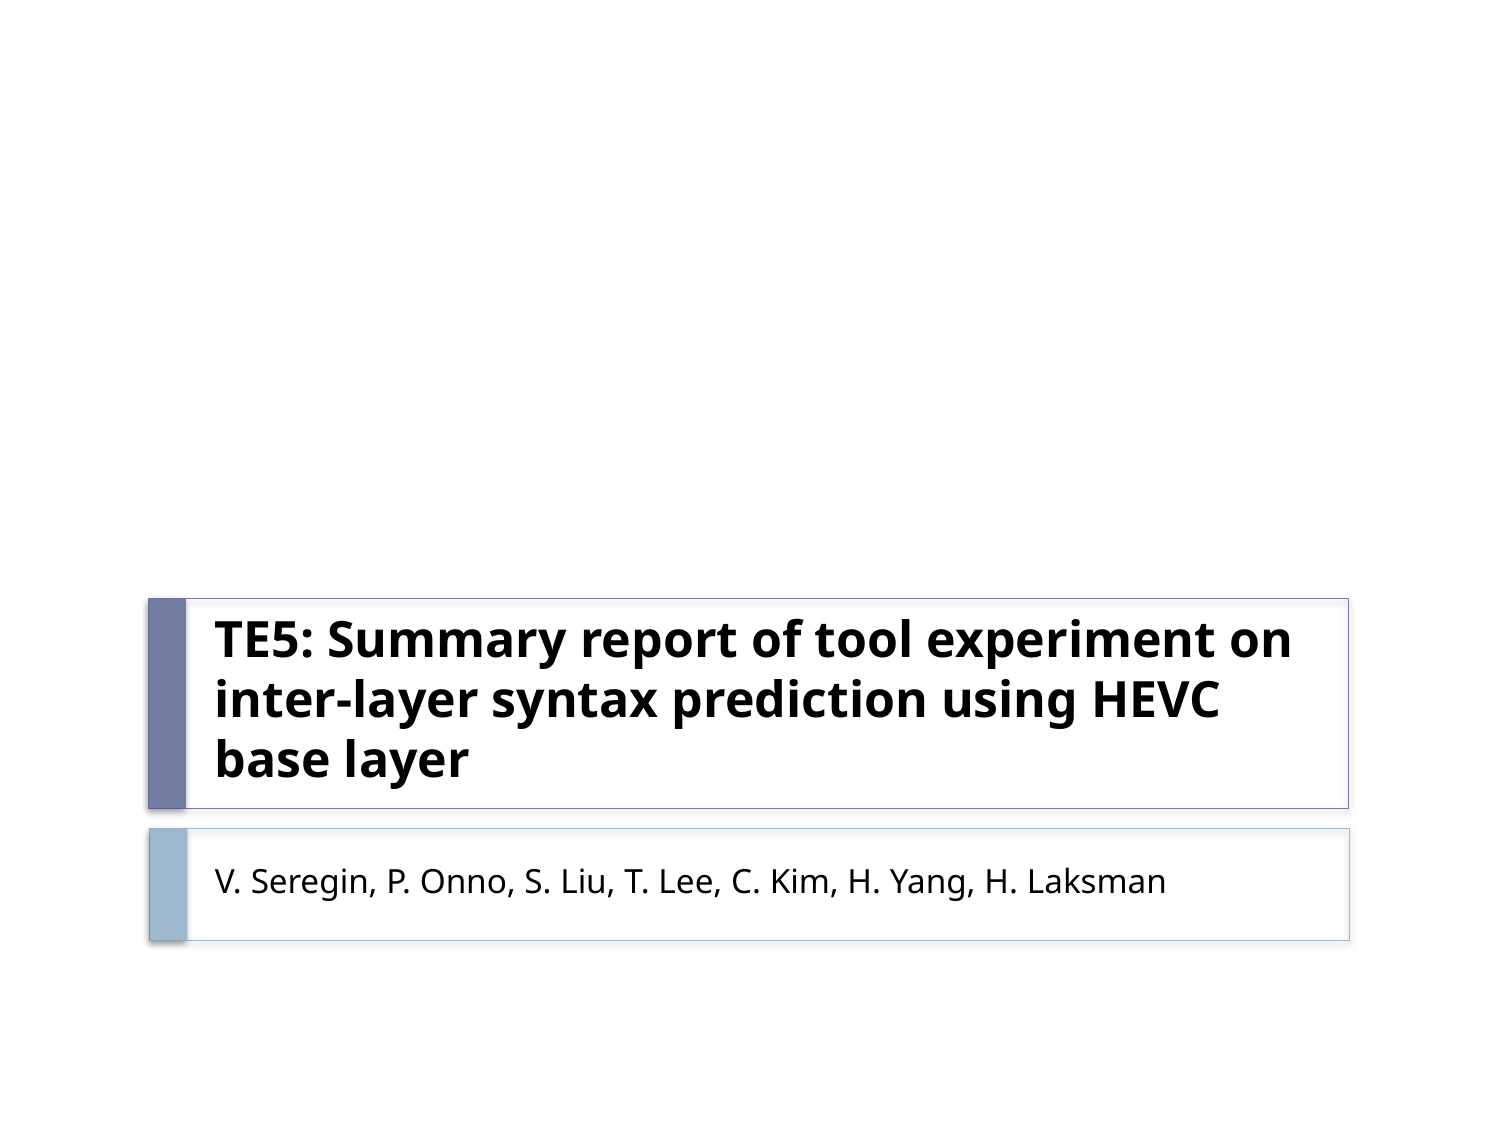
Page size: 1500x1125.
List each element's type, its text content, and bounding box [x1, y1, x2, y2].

subtitle V. Seregin, P. Onno, S. Liu, T. Lee, C. Kim, H. Yang, H. Laksman [200, 852, 1338, 913]
title TE5: Summary report of tool experiment on inter-layer syntax prediction using HEVC base layer [200, 600, 1338, 813]
